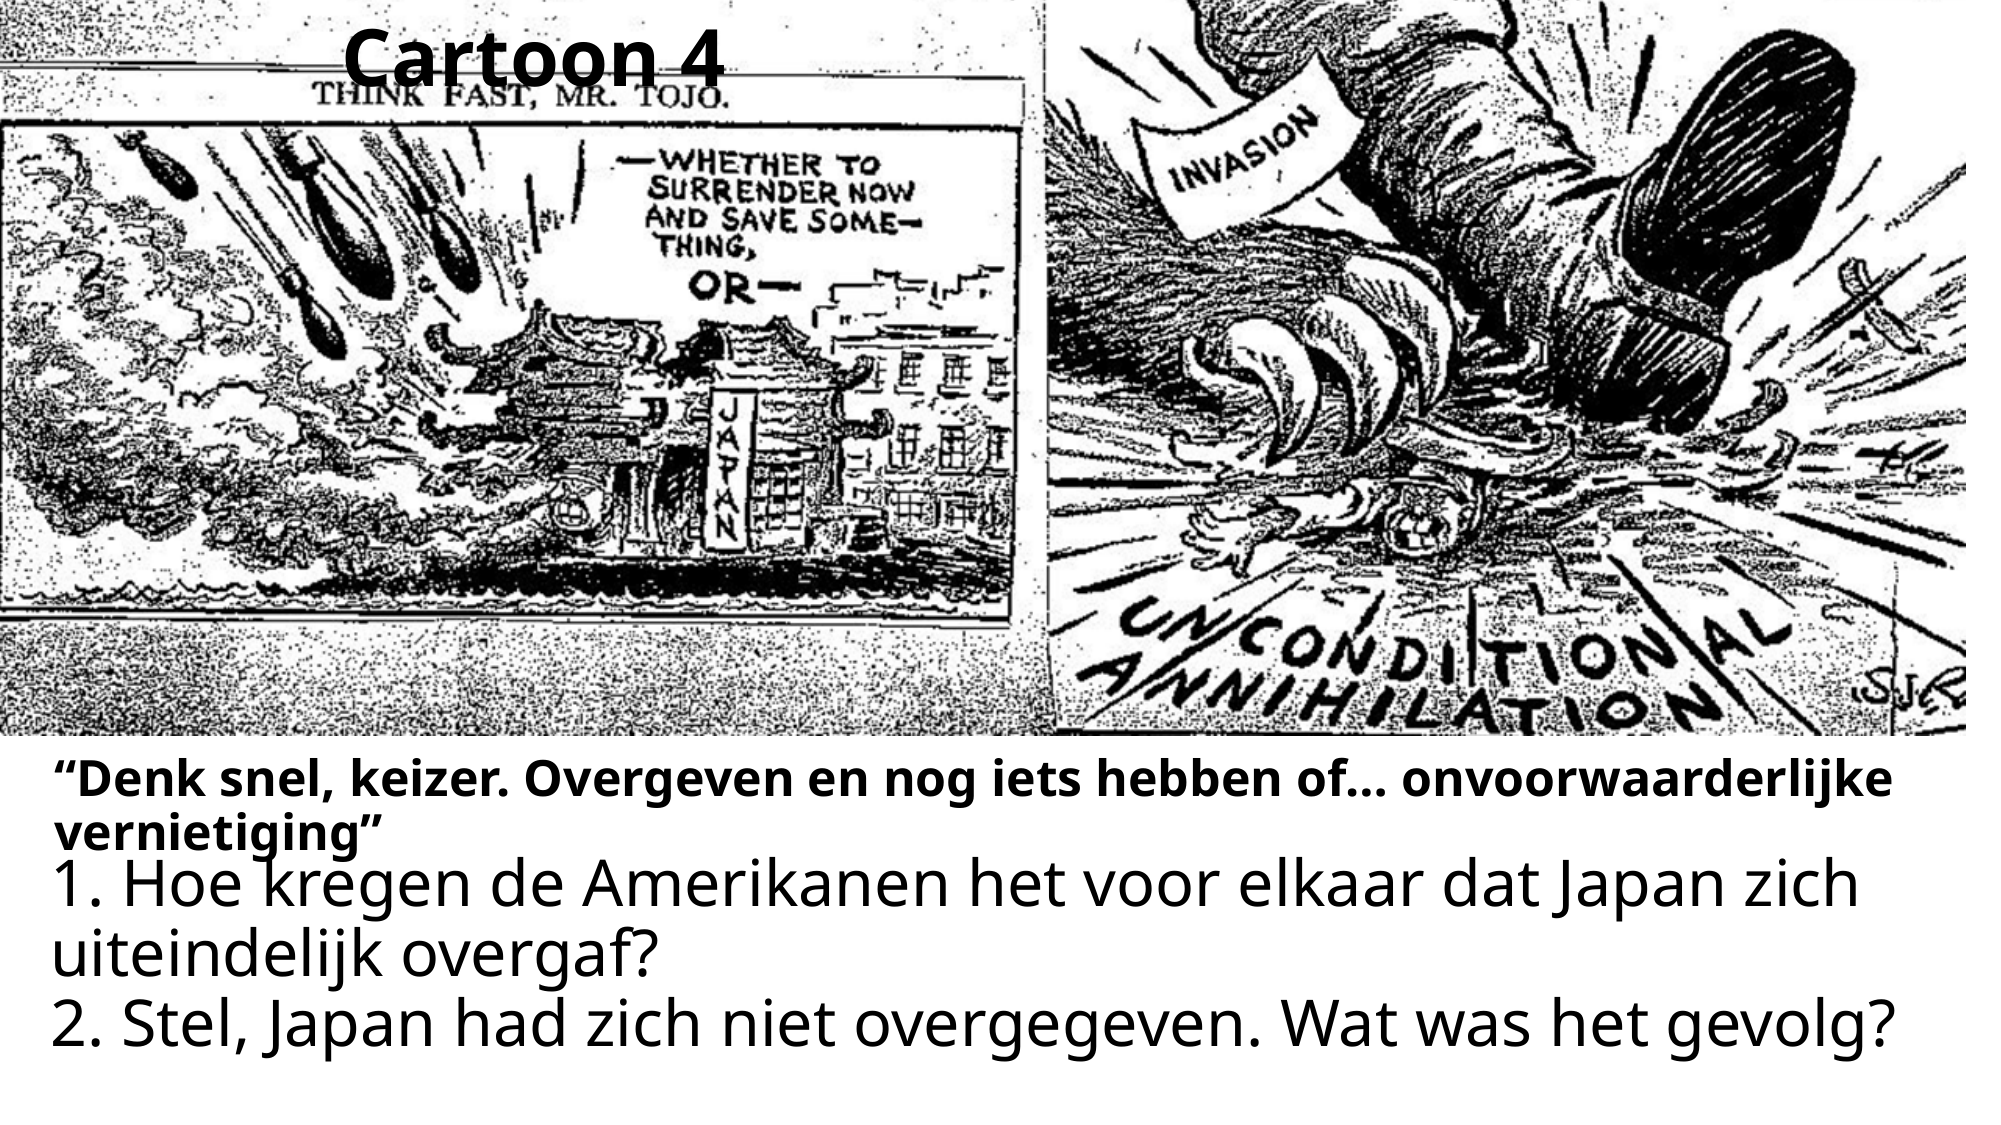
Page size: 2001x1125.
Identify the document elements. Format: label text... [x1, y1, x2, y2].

text_box 1. Hoe kregen de Amerikanen het voor elkaar dat Japan zich uiteindelijk overgaf? 2. Stel, Japan had zich niet overgegeven. Wat was het gevolg? [35, 843, 1936, 1125]
text_box “Denk snel, keizer. Overgeven en nog iets hebben of… onvoorwaarderlijke vernietiging” [39, 745, 2000, 834]
picture [0, 0, 1966, 736]
